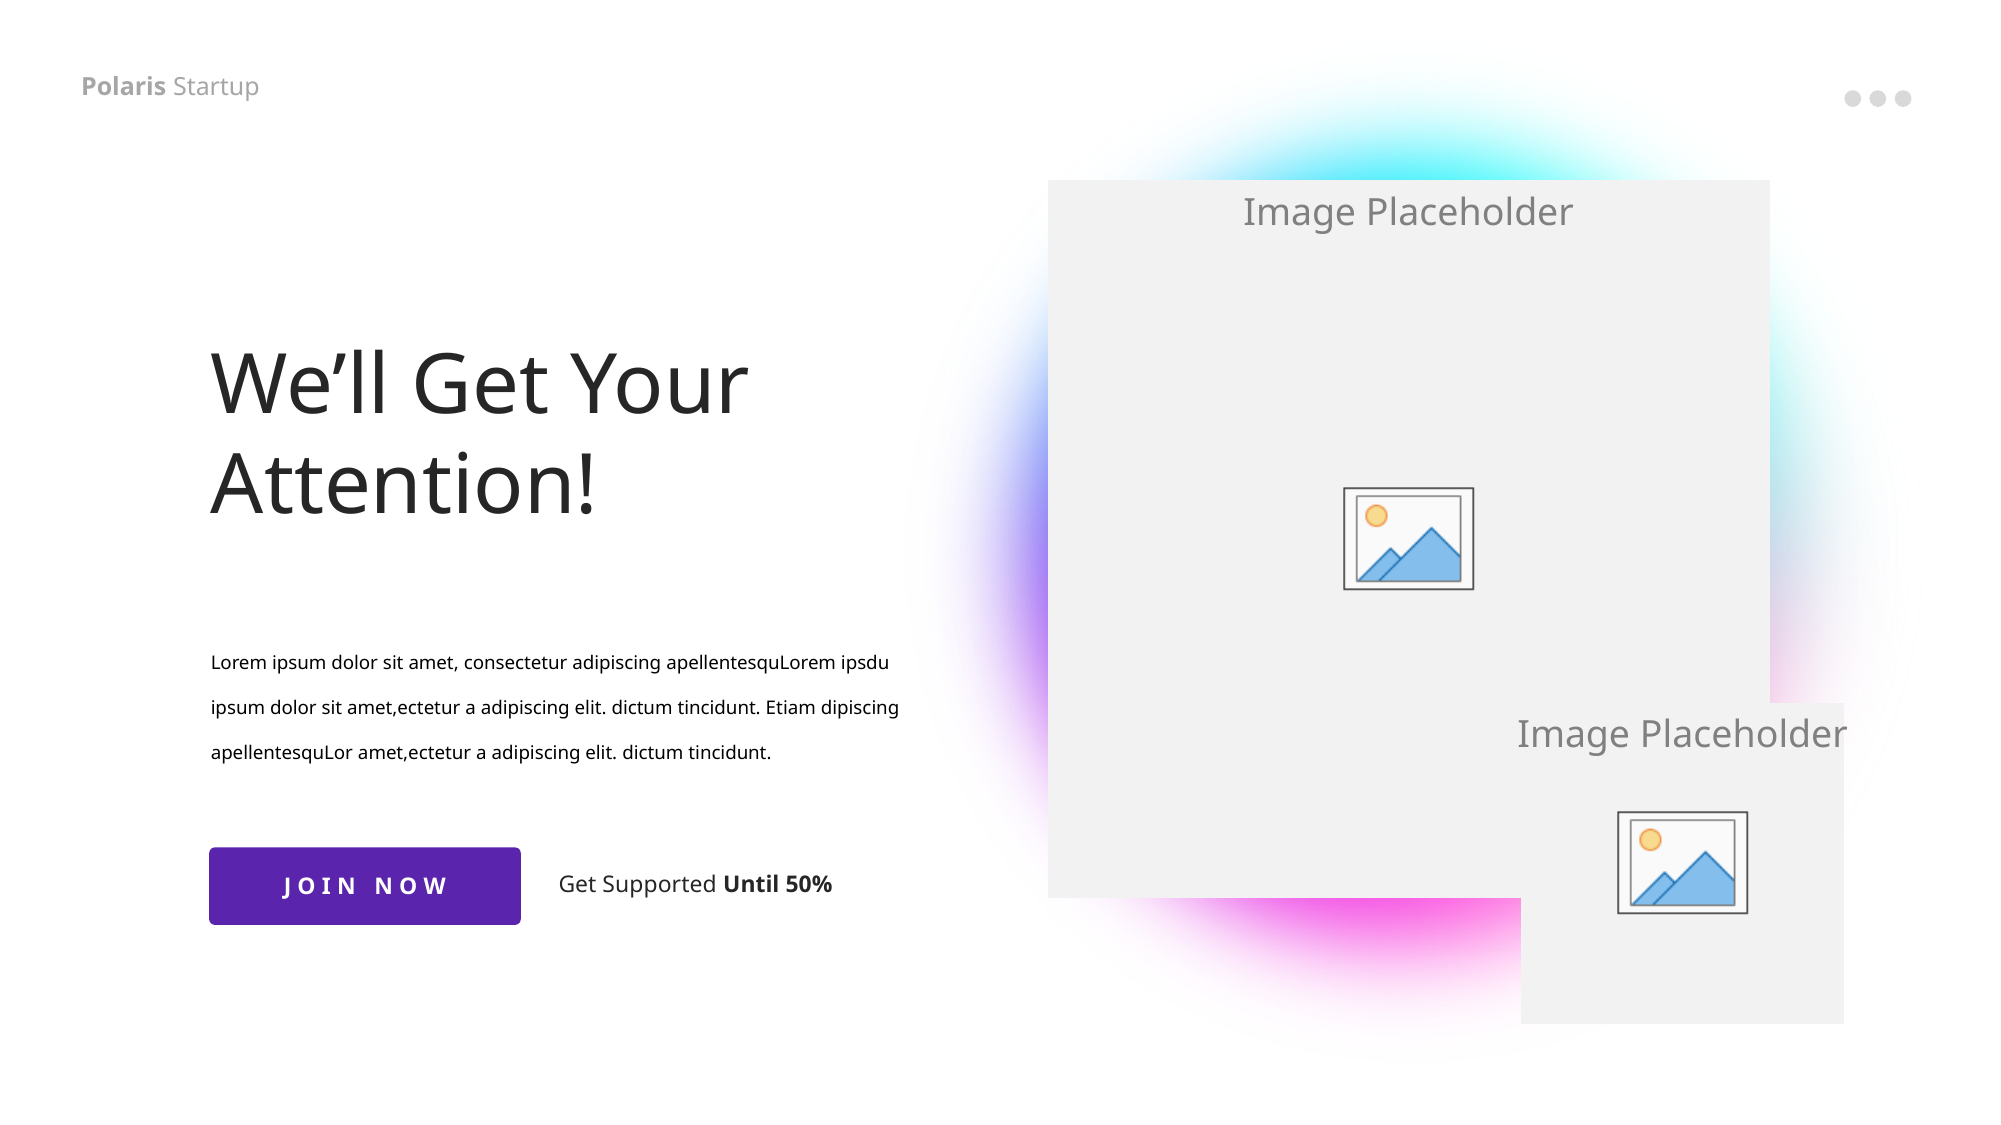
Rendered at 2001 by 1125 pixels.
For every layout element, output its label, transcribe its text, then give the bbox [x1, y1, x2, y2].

text_box We’ll Get Your Attention! [196, 322, 853, 538]
text_box Get Supported Until 50% [543, 862, 888, 905]
text_box Polaris Startup [66, 62, 328, 108]
text_box [208, 846, 522, 926]
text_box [1844, 90, 1912, 107]
picture [893, 29, 1934, 1071]
text_box JOIN NOW [236, 864, 494, 907]
text_box Lorem ipsum dolor sit amet, consectetur adipiscing apellentesquLorem ipsdu ipsum dolor sit amet,ectetur a adipiscing elit. dictum tincidunt. Etiam dipiscing apellentesquLor amet,ectetur a adipiscing elit. dictum tincidunt. [196, 621, 893, 771]
